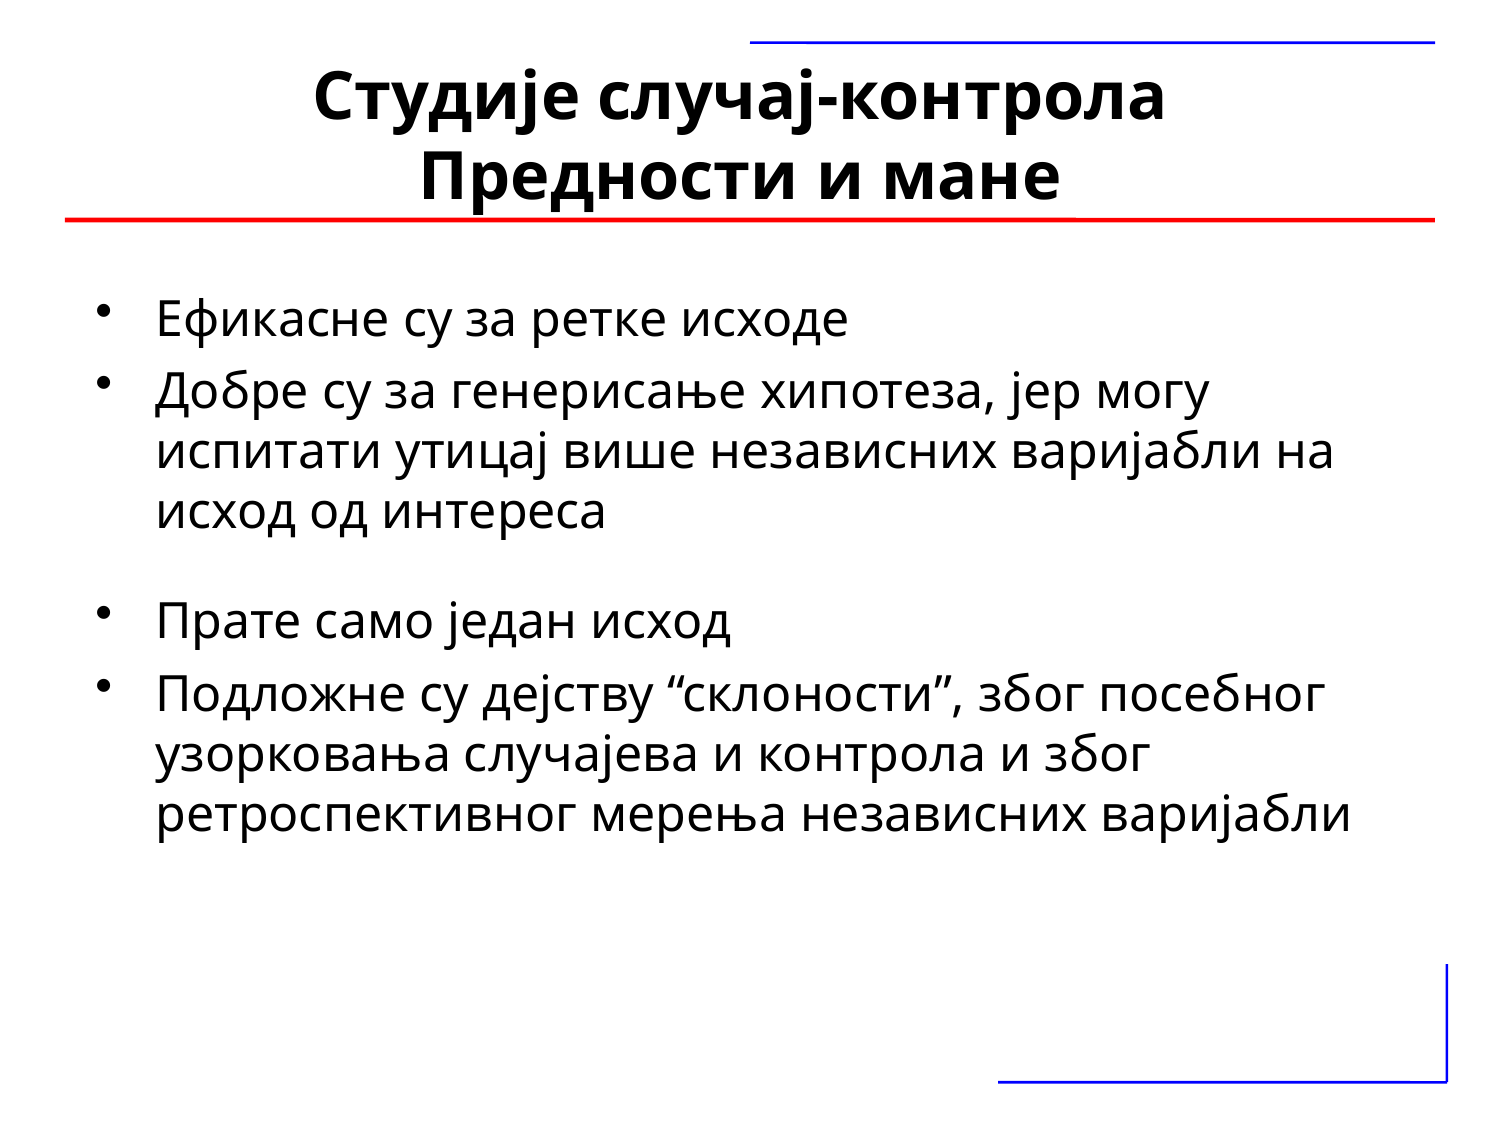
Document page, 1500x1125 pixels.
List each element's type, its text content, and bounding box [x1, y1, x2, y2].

title Студије случај-контрола Предности и мане [74, 19, 1424, 221]
list Ефикасне су за ретке исходе Добре су за генерисање хипотеза, јер могу испитати утицај више независних варијабли на исход од интереса Прате само један исход Подложне су дејству “склоности”, због посебног узорковања случајева и контрола и због ретроспективног мерења независних варијабли [80, 278, 1436, 1022]
